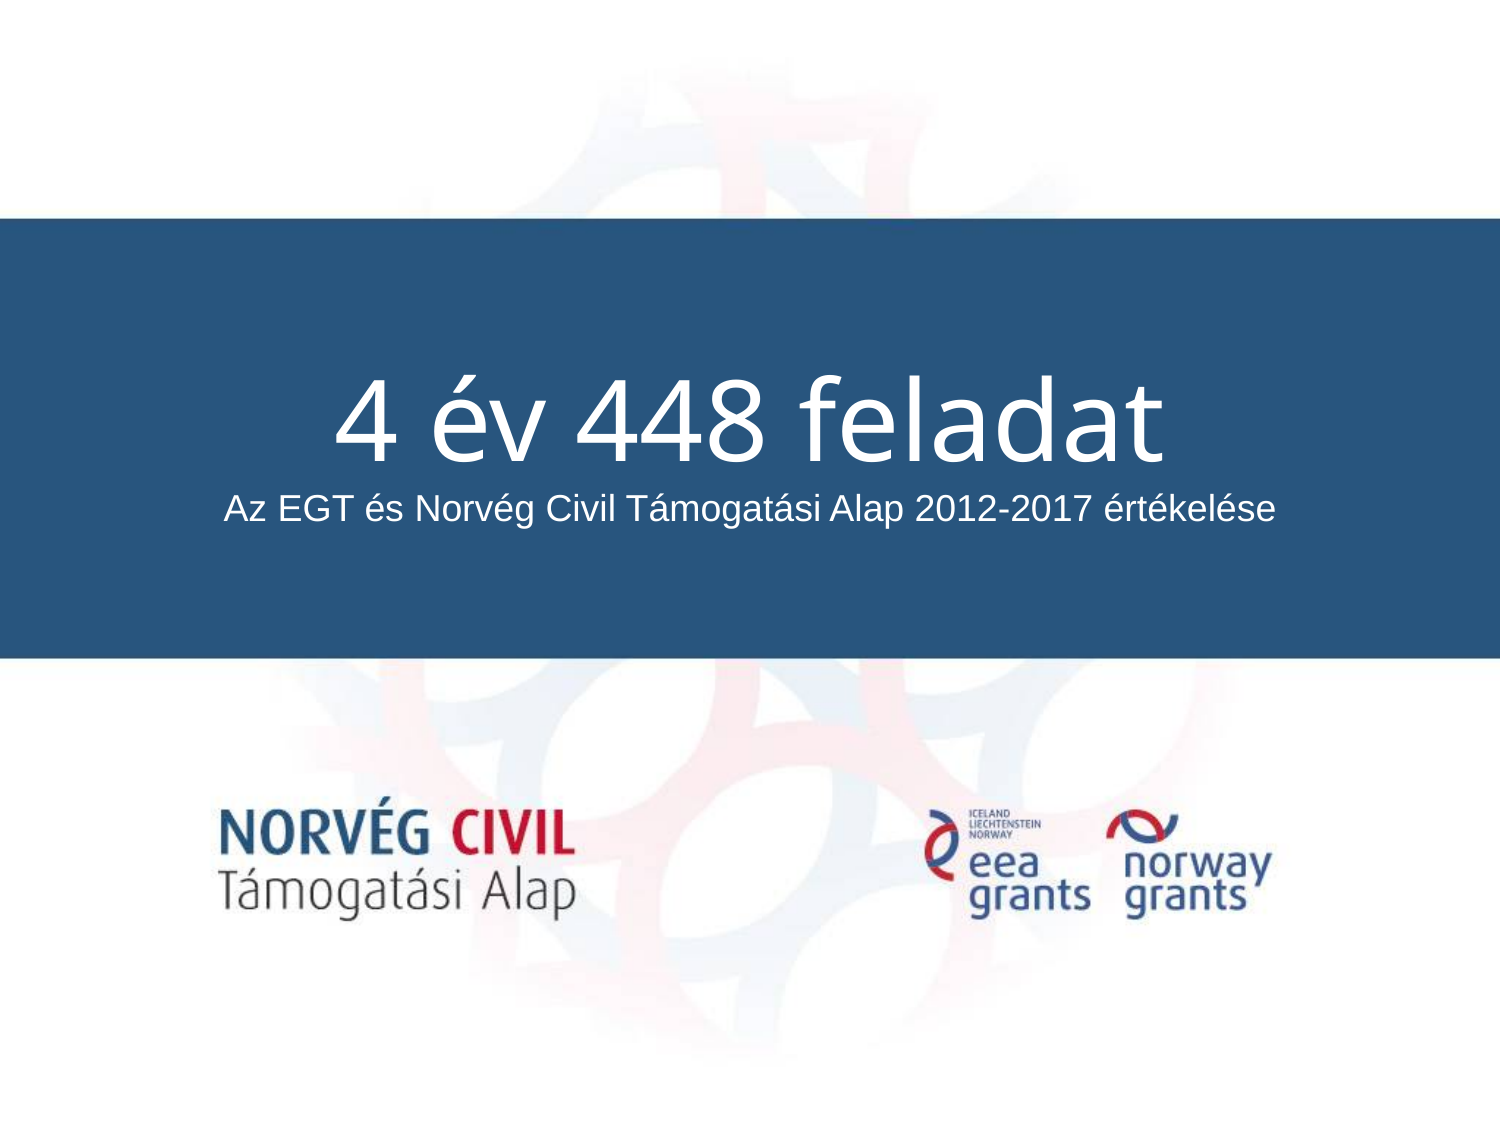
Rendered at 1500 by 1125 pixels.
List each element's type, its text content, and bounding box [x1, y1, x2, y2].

picture [0, 650, 1500, 1125]
text_box 4 év 448 feladat Az EGT és Norvég Civil Támogatási Alap 2012-2017 értékelése [0, 228, 1500, 650]
picture [0, 0, 1500, 228]
